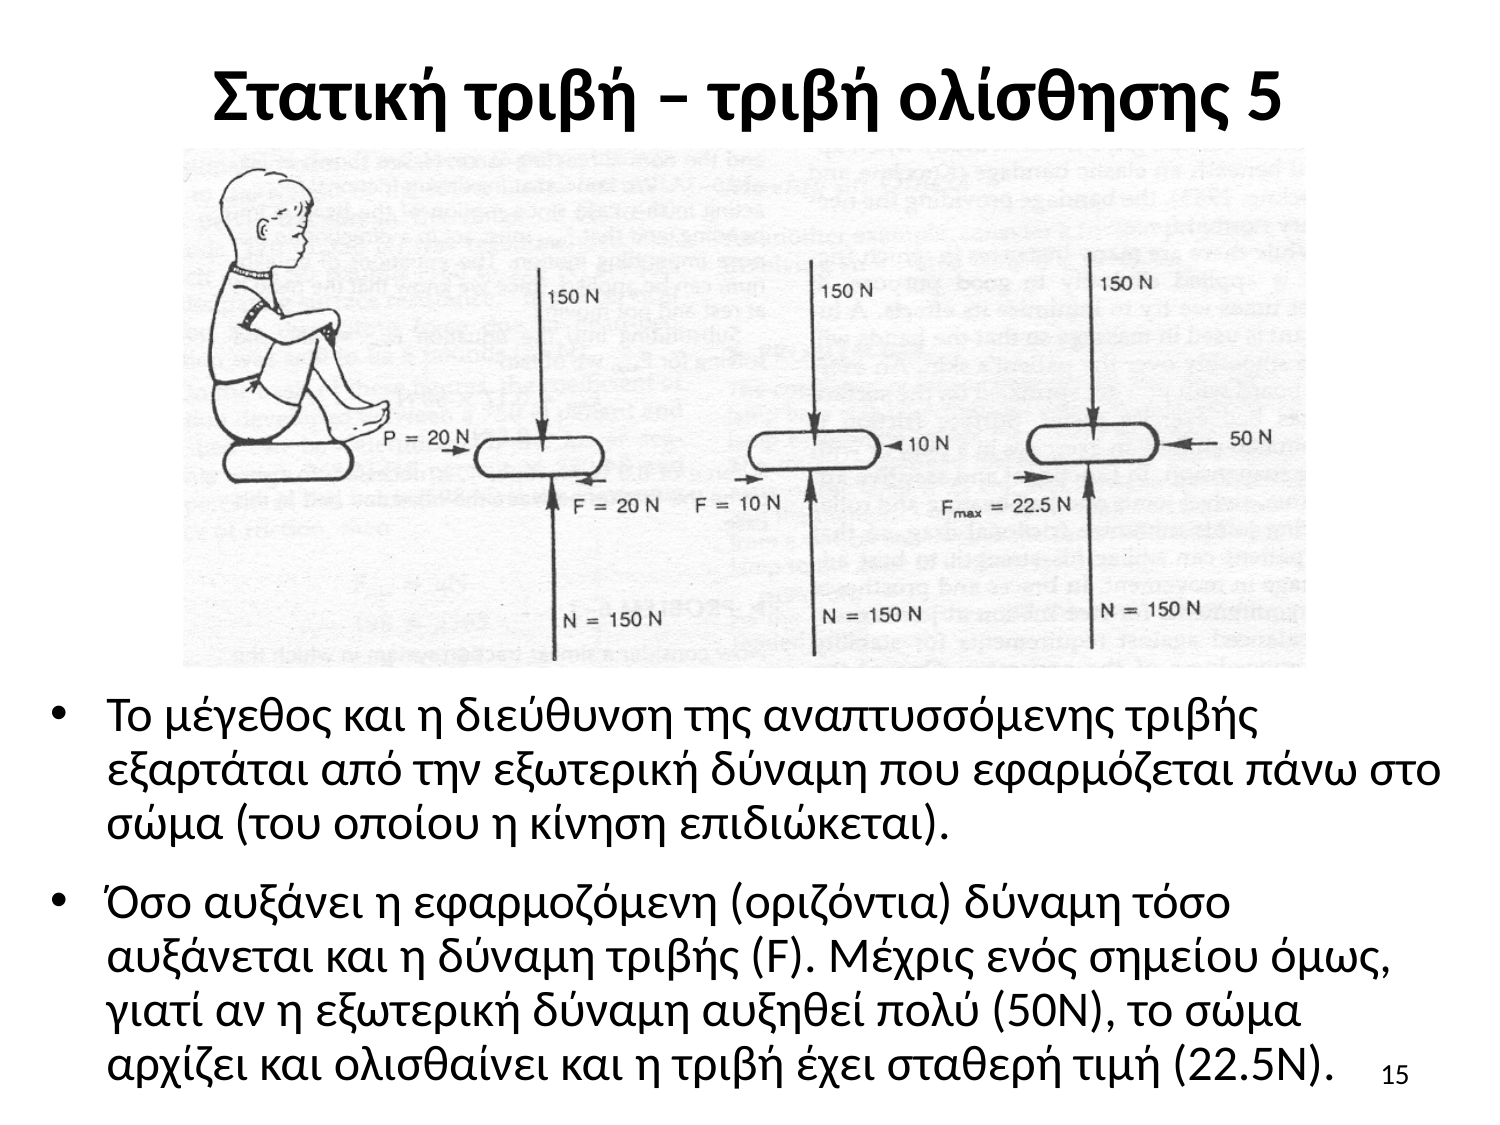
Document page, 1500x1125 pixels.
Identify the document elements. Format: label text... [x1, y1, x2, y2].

slide_number 15 [1074, 1042, 1425, 1103]
picture [182, 148, 1306, 668]
title Στατική τριβή – τριβή ολίσθησης 5 [44, 54, 1456, 126]
list Το μέγεθος και η διεύθυνση της αναπτυσσόμενης τριβής εξαρτάται από την εξωτερική δύναμη που εφαρμόζεται πάνω στο σώμα (του οποίου η κίνηση επιδιώκεται). Όσο αυξάνει η εφαρμοζόμενη (οριζόντια) δύναμη τόσο αυξάνεται και η δύναμη τριβής (F). Μέχρις ενός σημείου όμως, γιατί αν η εξωτερική δύναμη αυξηθεί πολύ (50Ν), το σώμα αρχίζει και ολισθαίνει και η τριβή έχει σταθερή τιμή (22.5Ν). [35, 680, 1465, 1076]
